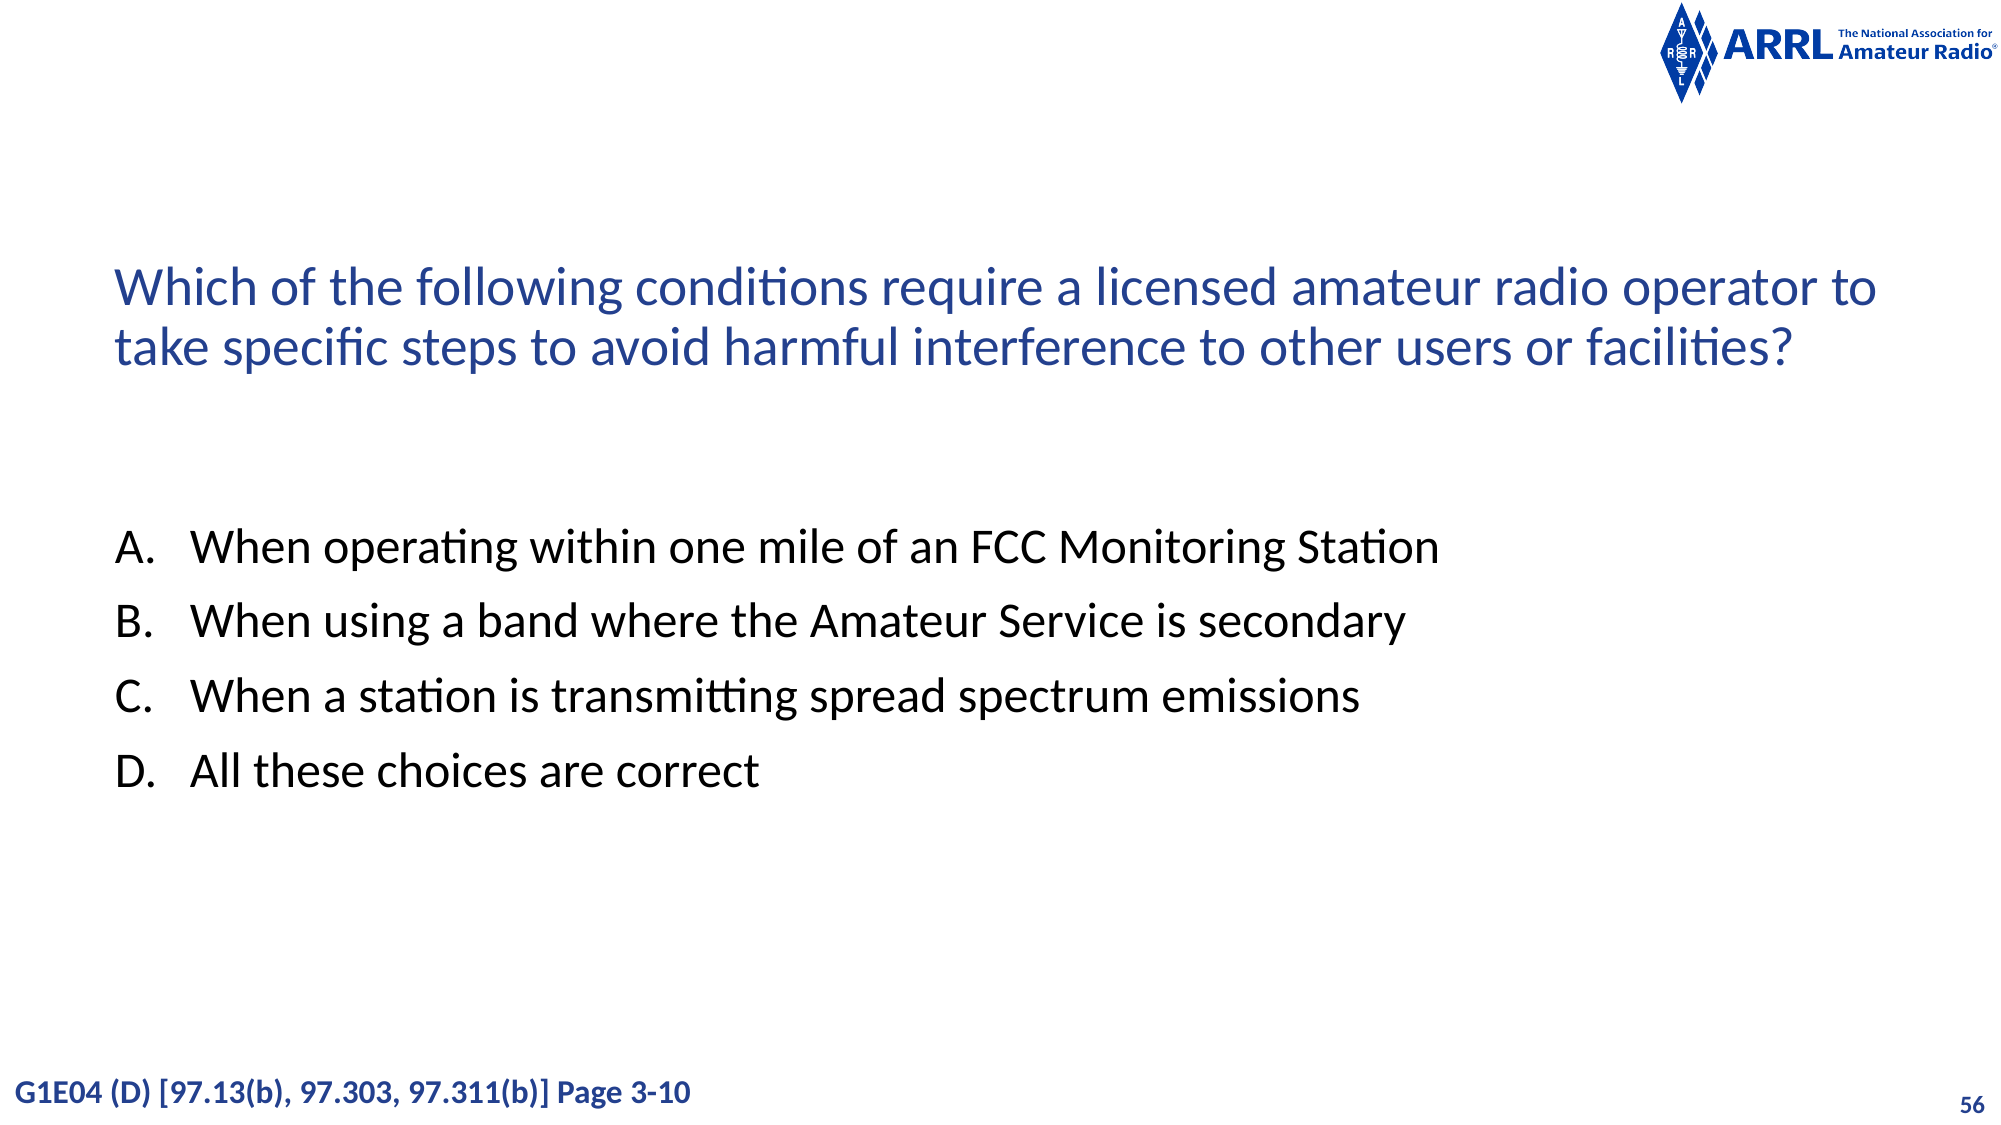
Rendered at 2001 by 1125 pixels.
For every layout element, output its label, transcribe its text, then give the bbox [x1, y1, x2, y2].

text_box G1E04 (D) [97.13(b), 97.303, 97.311(b)] Page 3-10 [0, 1062, 1313, 1118]
text_box 56 [1899, 1081, 2000, 1125]
list When operating within one mile of an FCC Monitoring Station When using a band where the Amateur Service is secondary When a station is transmitting spread spectrum emissions All these choices are correct [99, 512, 1900, 1005]
title Which of the following conditions require a licensed amateur radio operator to take specific steps to avoid harmful interference to other users or facilities? [99, 249, 1900, 388]
picture [1658, 0, 1999, 106]
